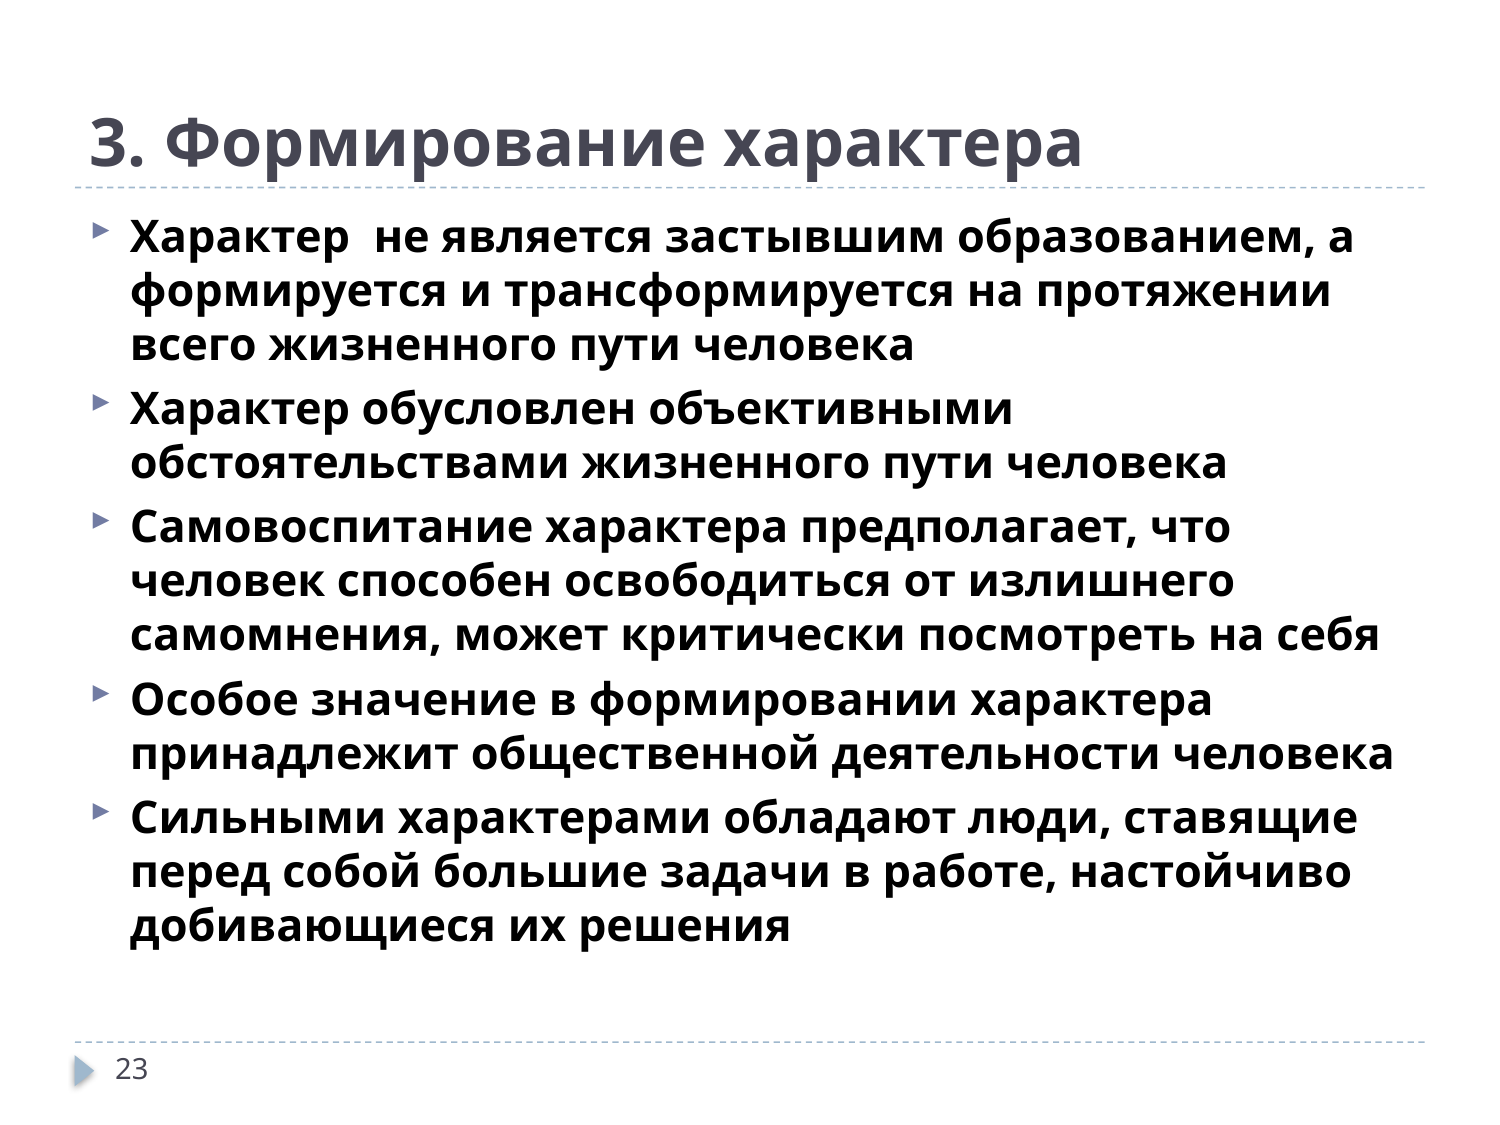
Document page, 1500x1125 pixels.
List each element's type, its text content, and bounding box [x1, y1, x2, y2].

title 3. Формирование характера [75, 24, 1425, 188]
slide_number 23 [100, 1042, 426, 1103]
list Характер не является застывшим образованием, а формируется и трансформируется на протяжении всего жизненного пути человека Характер обусловлен объективными обстоятельствами жизненного пути человека Самовоспитание характера предполагает, что человек способен освободиться от излишнего самомнения, может критически посмотреть на себя Особое значение в формировании характера принадлежит общественной деятельности человека Сильными характерами обладают люди, ставящие перед собой большие задачи в работе, настойчиво добивающиеся их решения [75, 200, 1425, 1010]
